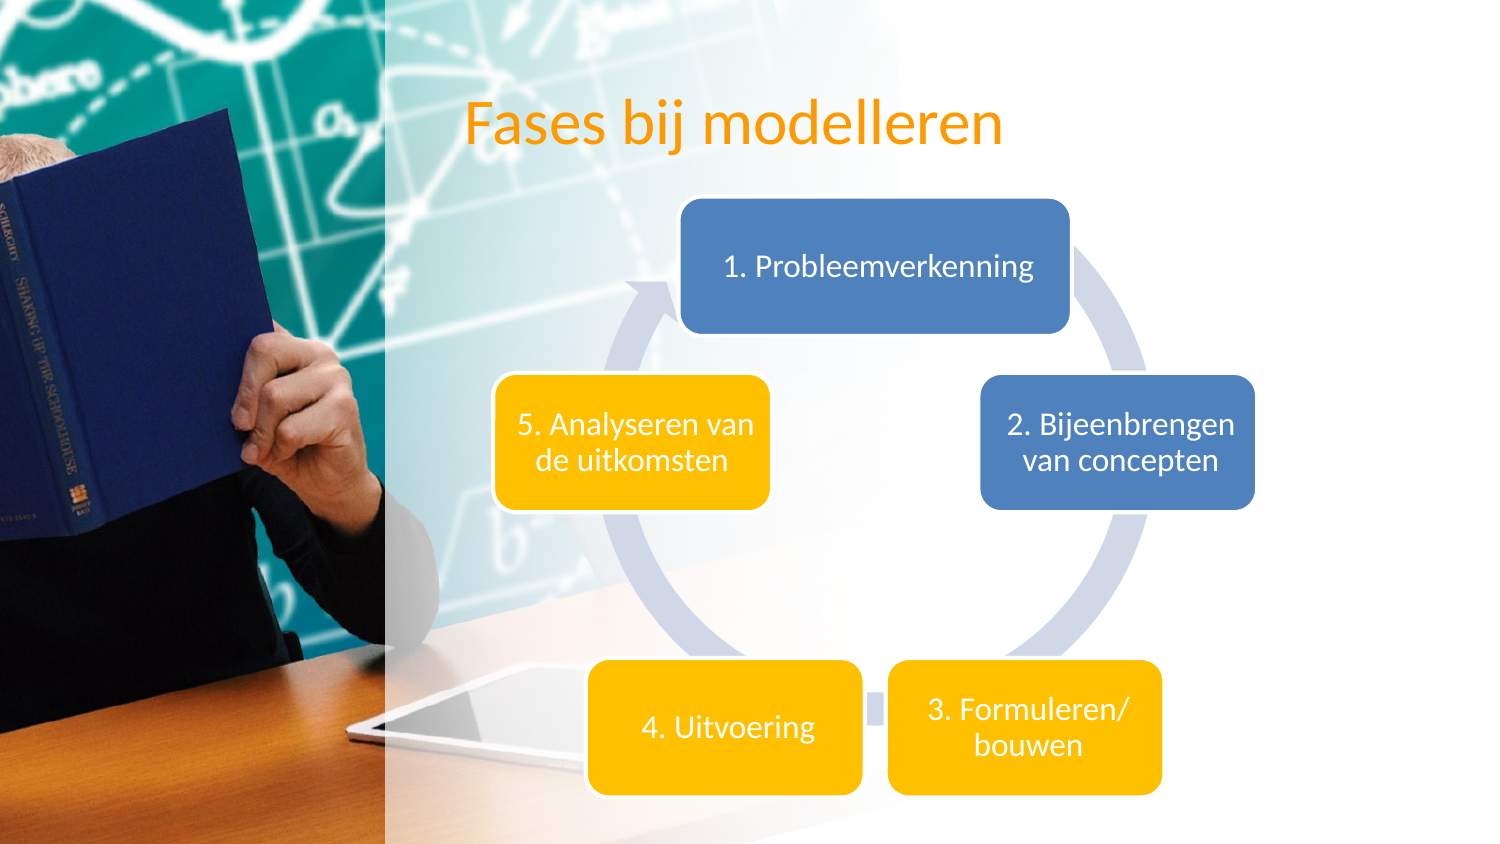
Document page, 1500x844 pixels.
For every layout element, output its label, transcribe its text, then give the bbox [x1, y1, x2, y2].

title Fases bij modelleren [449, 71, 1427, 166]
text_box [273, 196, 1477, 798]
picture [0, 0, 1500, 844]
